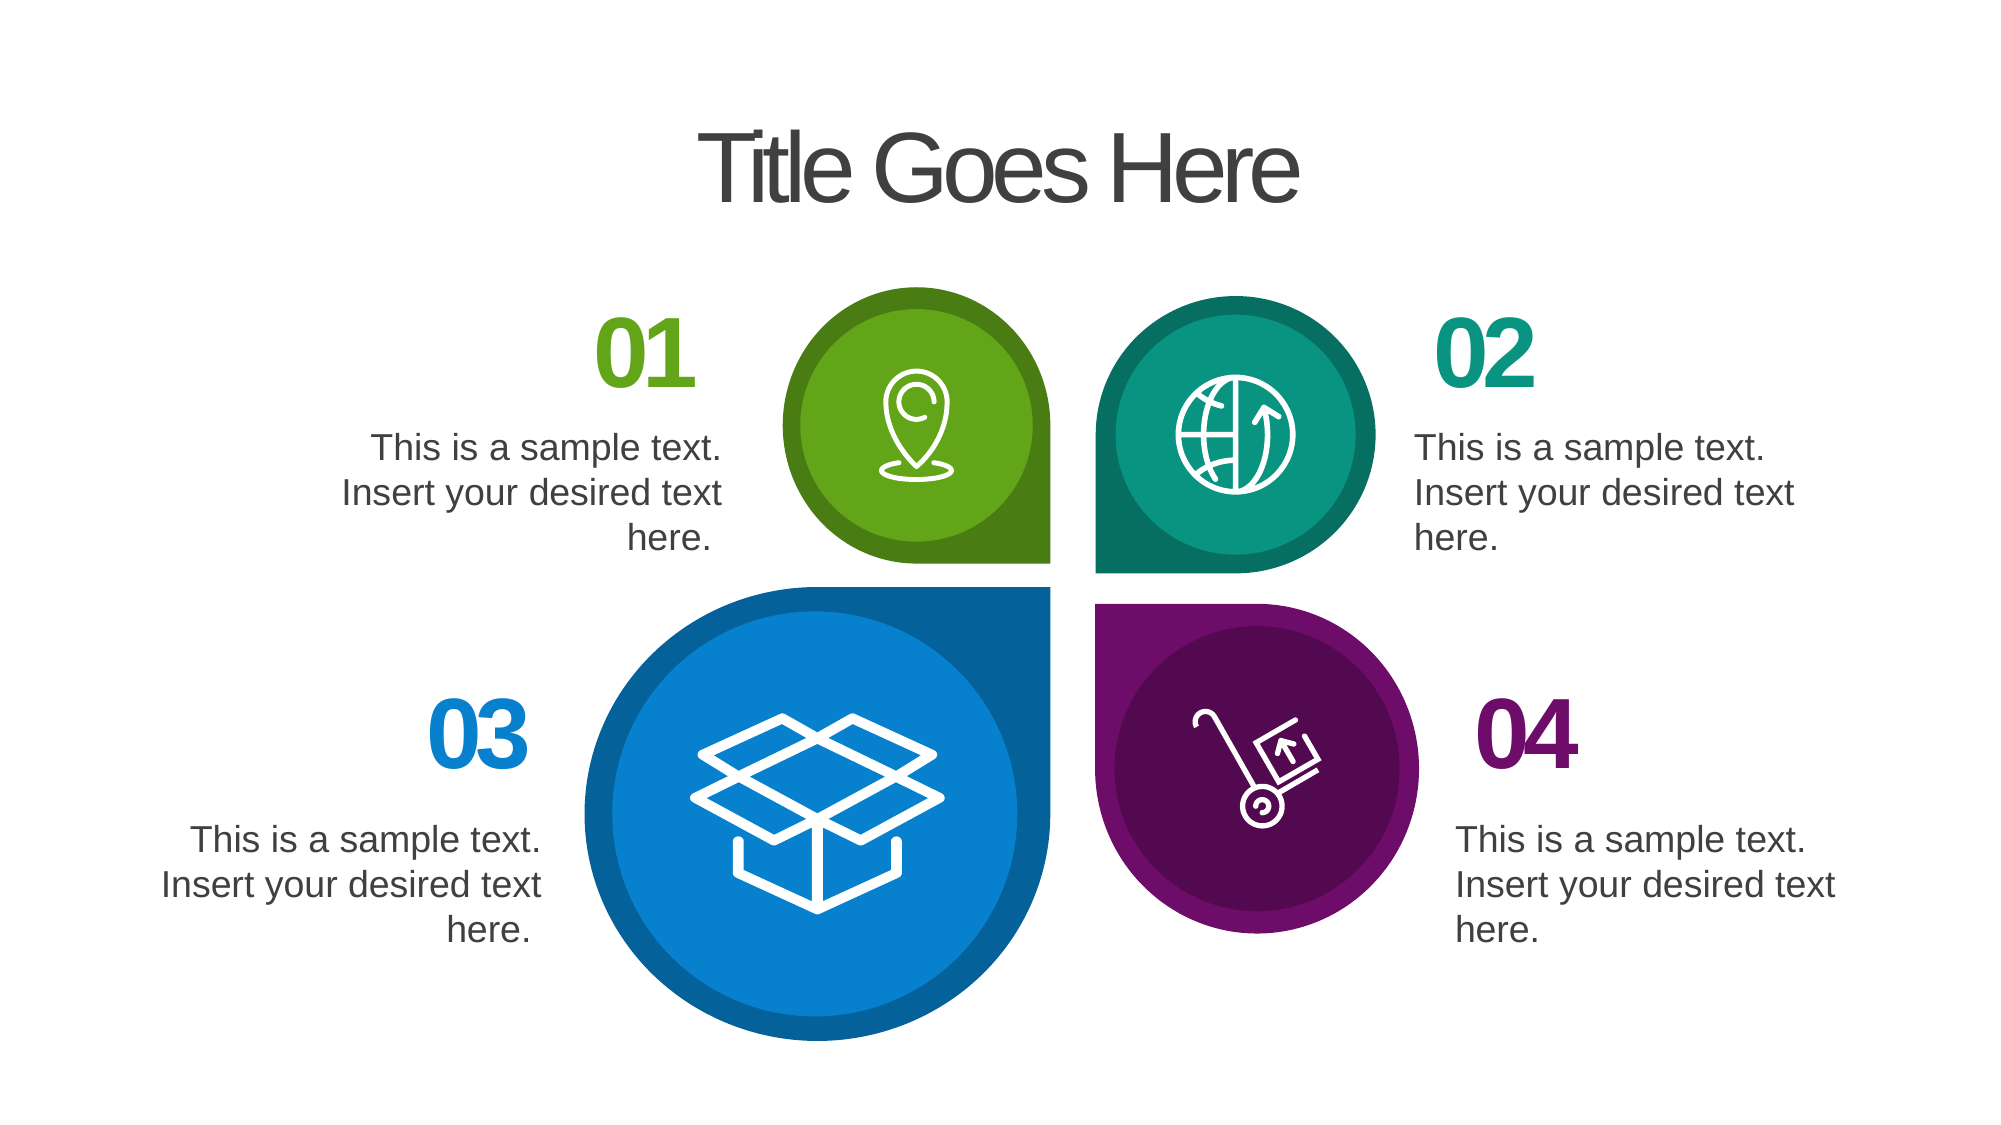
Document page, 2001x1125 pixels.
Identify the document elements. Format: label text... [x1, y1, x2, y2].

text_box This is a sample text. Insert your desired text here. [301, 415, 738, 566]
text_box 03 [109, 660, 546, 796]
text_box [1095, 295, 1376, 574]
text_box Title Goes Here [588, 96, 1412, 228]
text_box 01 [276, 279, 714, 415]
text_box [782, 287, 1051, 564]
text_box This is a sample text. Insert your desired text here. [1440, 807, 1877, 958]
text_box This is a sample text. Insert your desired text here. [1399, 415, 1836, 566]
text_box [584, 586, 1051, 1041]
text_box 04 [1459, 660, 1896, 796]
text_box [1095, 603, 1420, 934]
text_box 02 [1419, 279, 1856, 415]
text_box This is a sample text. Insert your desired text here. [120, 807, 557, 958]
